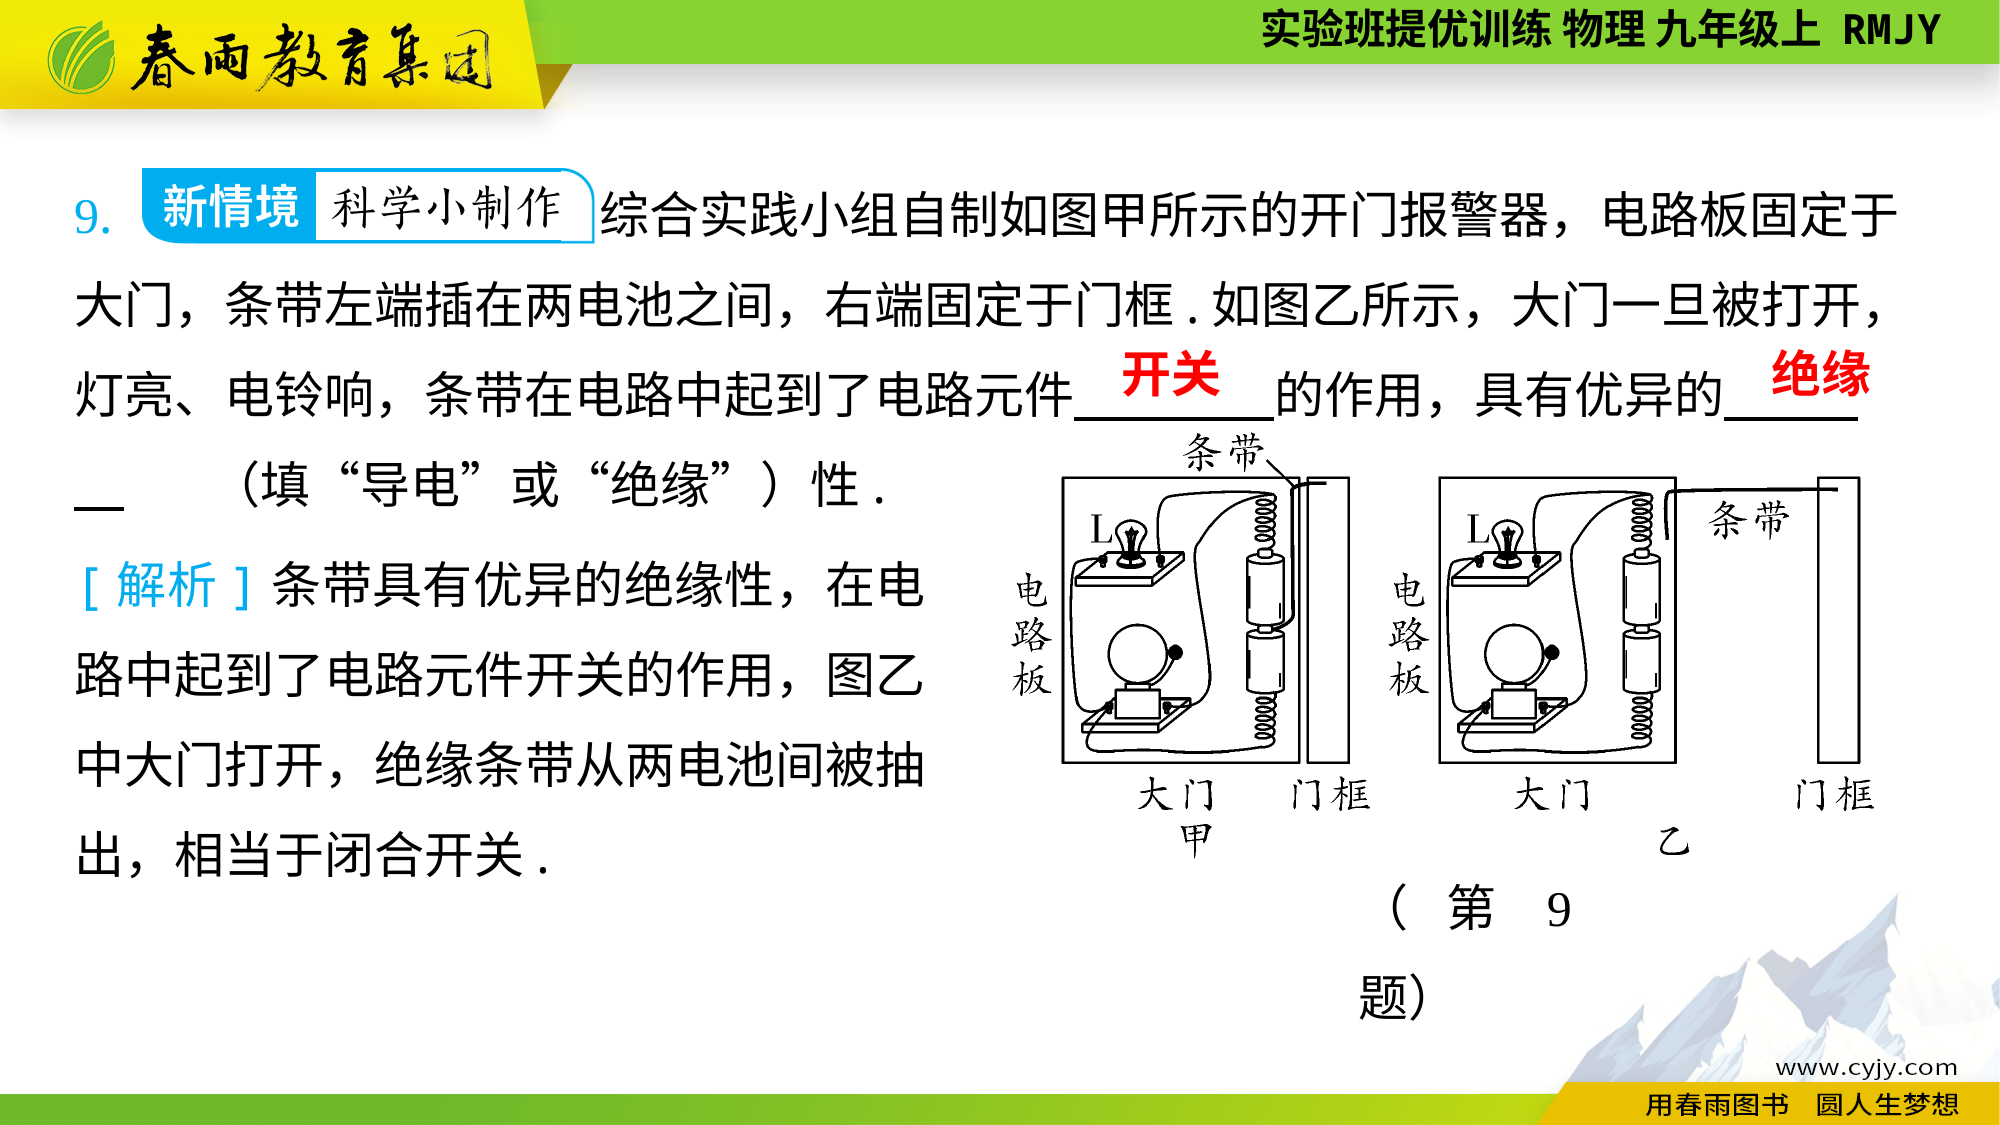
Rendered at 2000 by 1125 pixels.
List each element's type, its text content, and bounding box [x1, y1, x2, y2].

text_box 绝缘 [1756, 335, 1887, 410]
picture [0, 0, 2000, 1125]
text_box [解析]条带具有优异的绝缘性，在电路中起到了电路元件开关的作用，图乙中大门打开，绝缘条带从两电池间被抽出，相当于闭合开关. [59, 515, 941, 891]
text_box （第9题） [1343, 868, 1599, 945]
list 9. 综合实践小组自制如图甲所示的开门报警器，电路板固定于大门，条带左端插在两电池之间，右端固定于门框.如图乙所示，大门一旦被打开，灯亮、电铃响，条带在电路中起到了电路元件 的作用，具有优异的 . （填“导电”或“绝缘”）性. [59, 145, 1944, 525]
text_box 开关 [1107, 335, 1237, 410]
